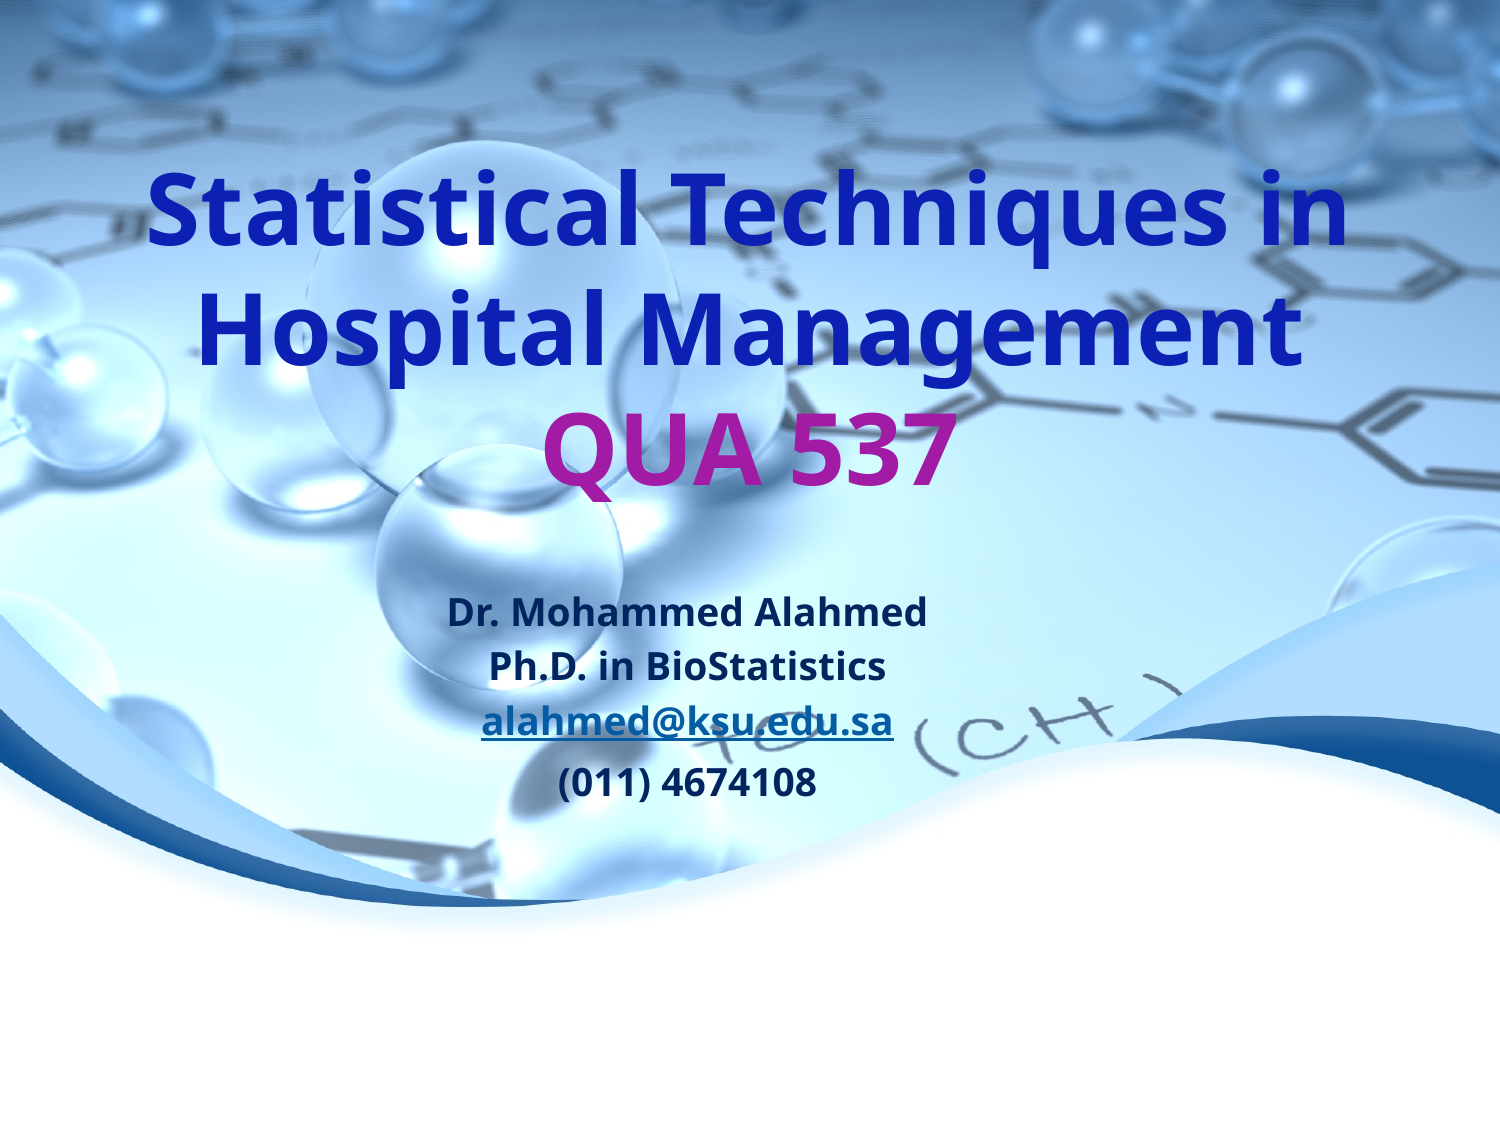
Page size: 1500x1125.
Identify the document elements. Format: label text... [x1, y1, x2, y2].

title Statistical Techniques in Hospital Management QUA 537 [112, 99, 1388, 513]
subtitle Dr. Mohammed Alahmed Ph.D. in BioStatistics alahmed@ksu.edu.sa (011) 4674108 [324, 525, 1050, 813]
picture [0, 0, 1500, 1125]
